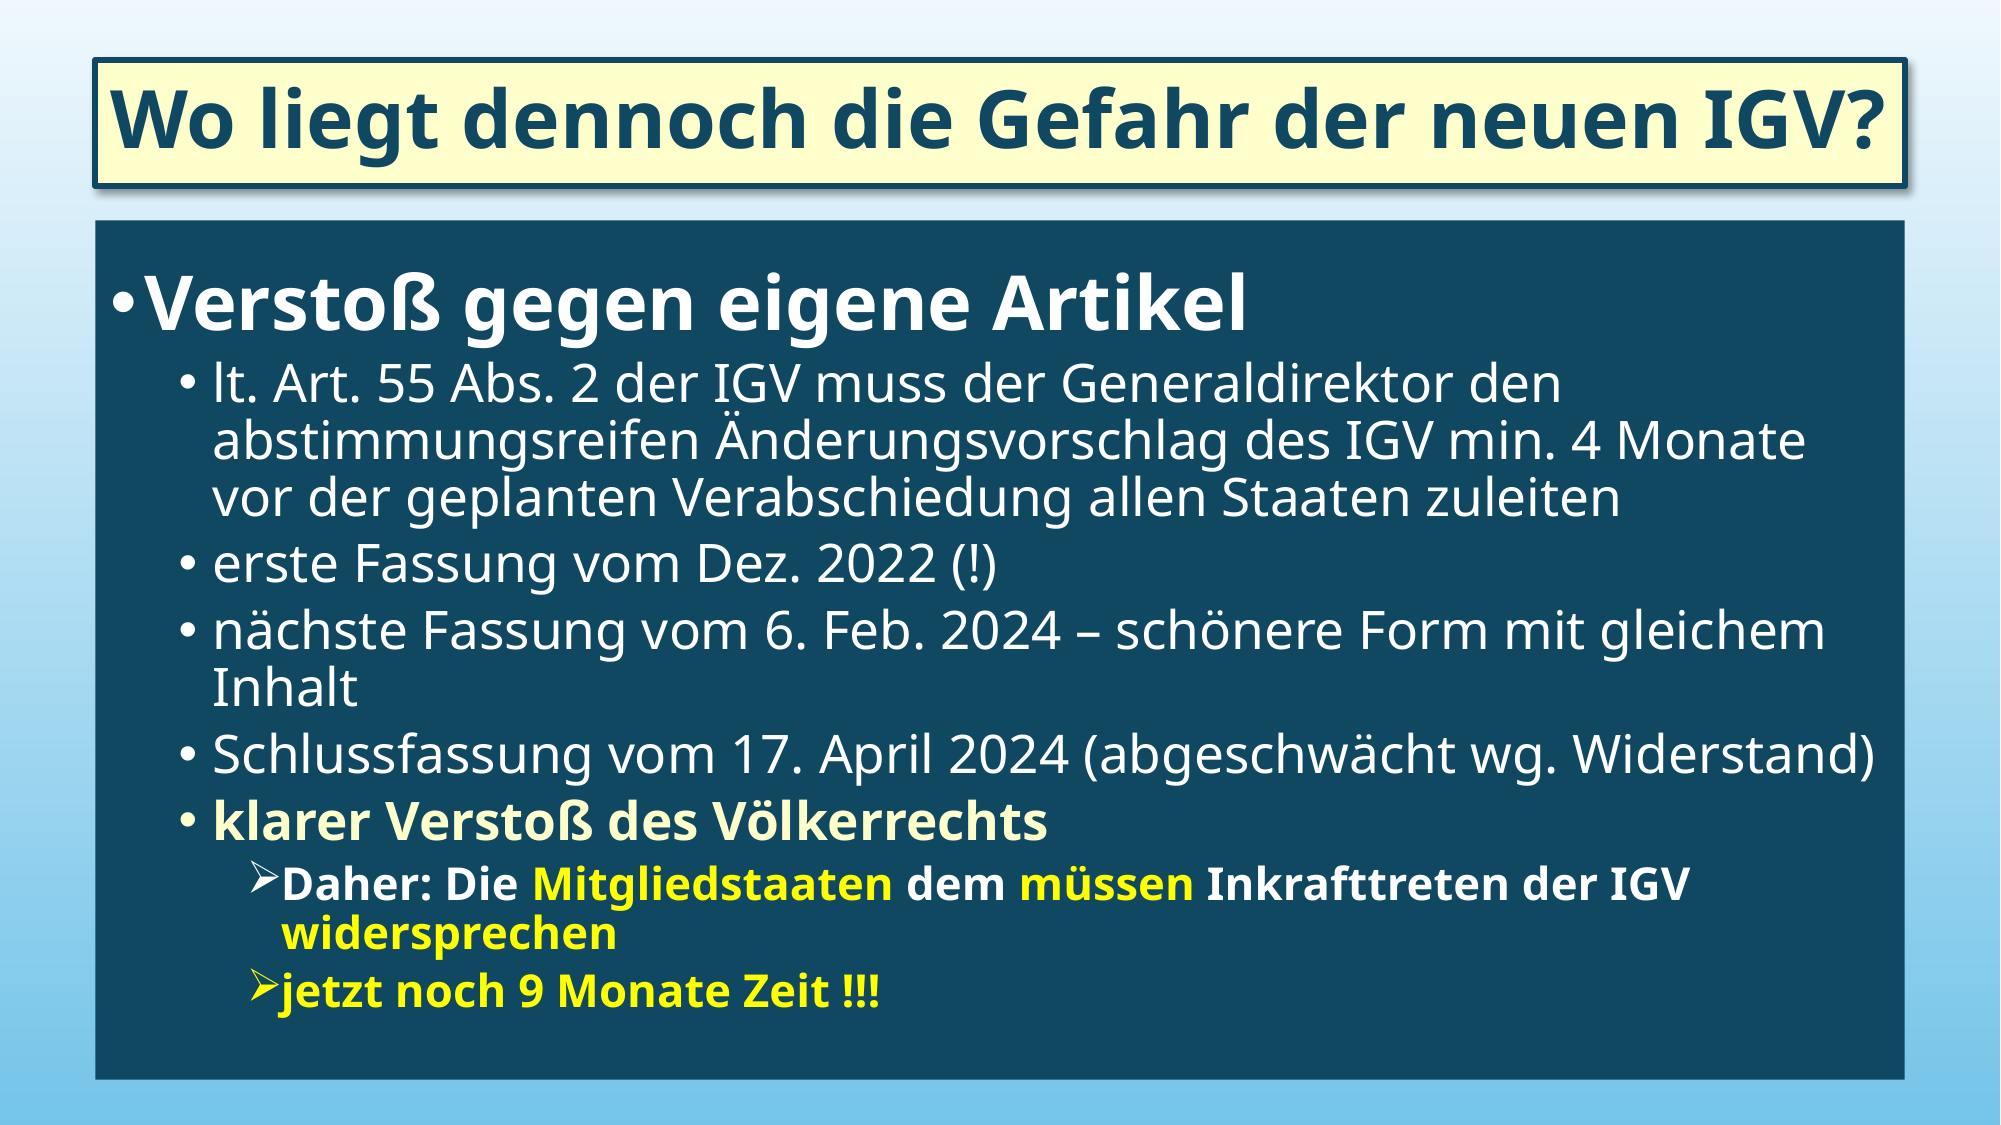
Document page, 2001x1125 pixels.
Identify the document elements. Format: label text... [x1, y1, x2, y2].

list Verstoß gegen eigene Artikel lt. Art. 55 Abs. 2 der IGV muss der Generaldirektor den abstimmungsreifen Änderungsvorschlag des IGV min. 4 Monate vor der geplanten Verabschiedung allen Staaten zuleiten erste Fassung vom Dez. 2022 (!) nächste Fassung vom 6. Feb. 2024 – schönere Form mit gleichem Inhalt Schlussfassung vom 17. April 2024 (abgeschwächt wg. Widerstand) klarer Verstoß des Völkerrechts Daher: Die Mitgliedstaaten dem müssen Inkrafttreten der IGV widersprechen jetzt noch 9 Monate Zeit !!! [95, 220, 1905, 1080]
title Wo liegt dennoch die Gefahr der neuen IGV? [95, 59, 1905, 186]
